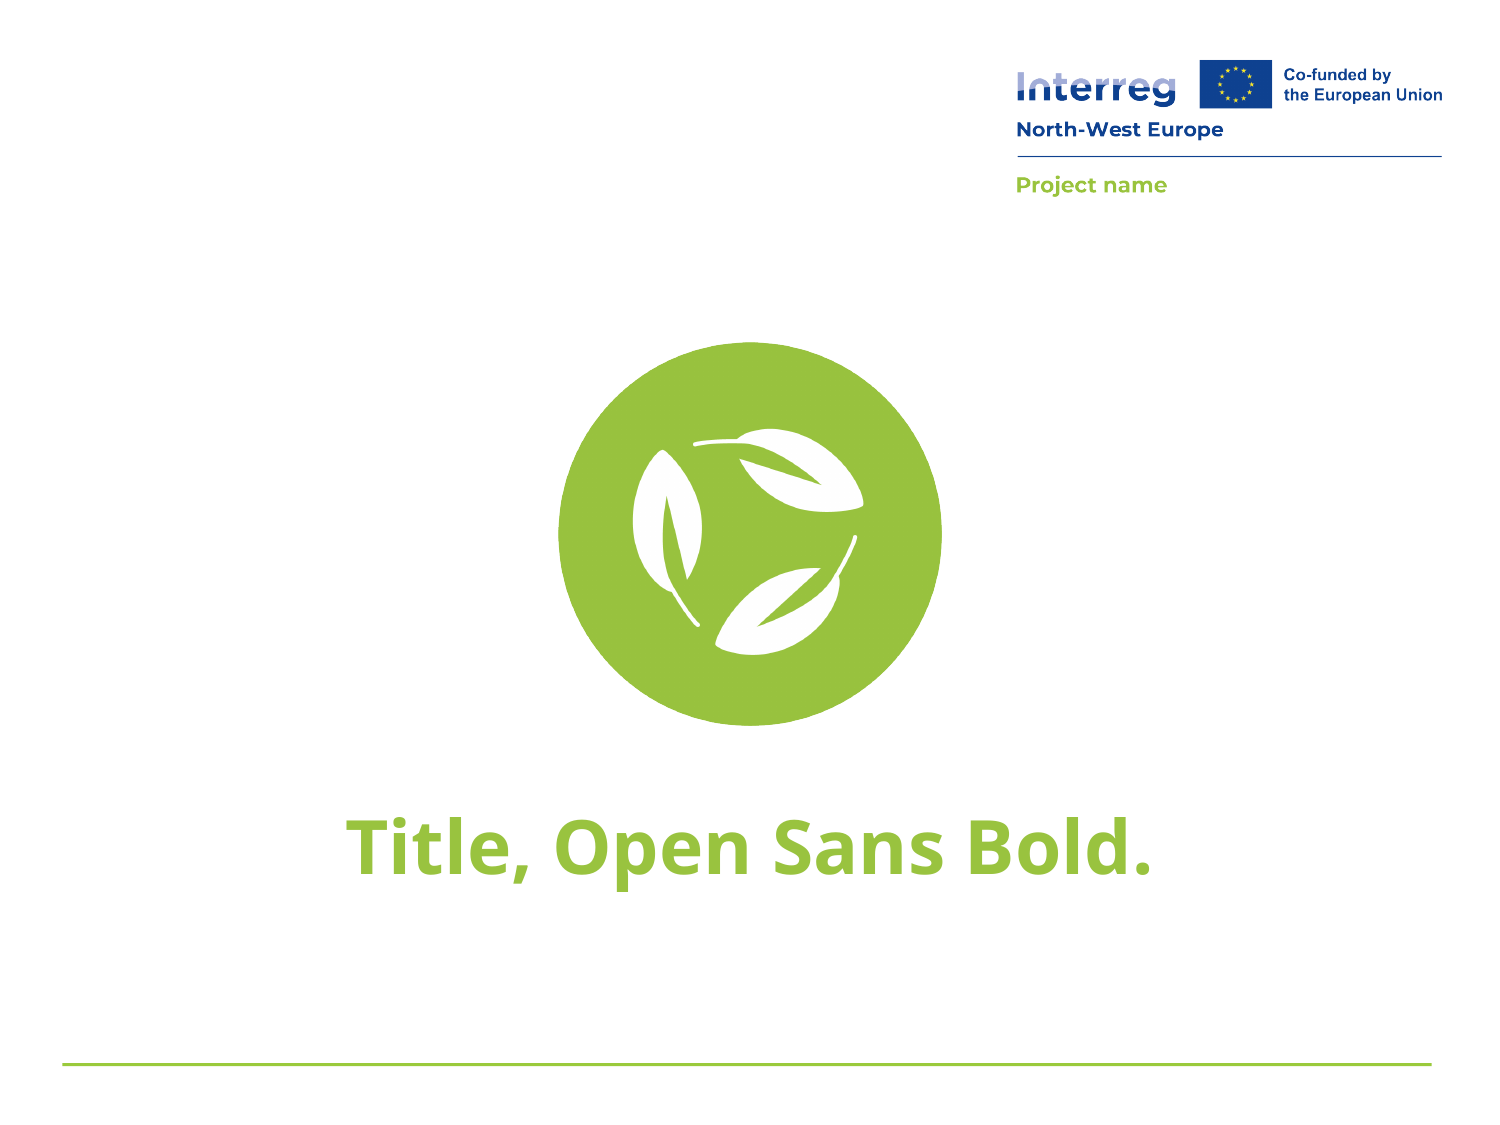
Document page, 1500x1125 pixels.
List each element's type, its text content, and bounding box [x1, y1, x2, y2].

picture [958, 0, 1500, 252]
picture [558, 342, 942, 726]
text_box Title, Open Sans Bold. [112, 792, 1388, 939]
